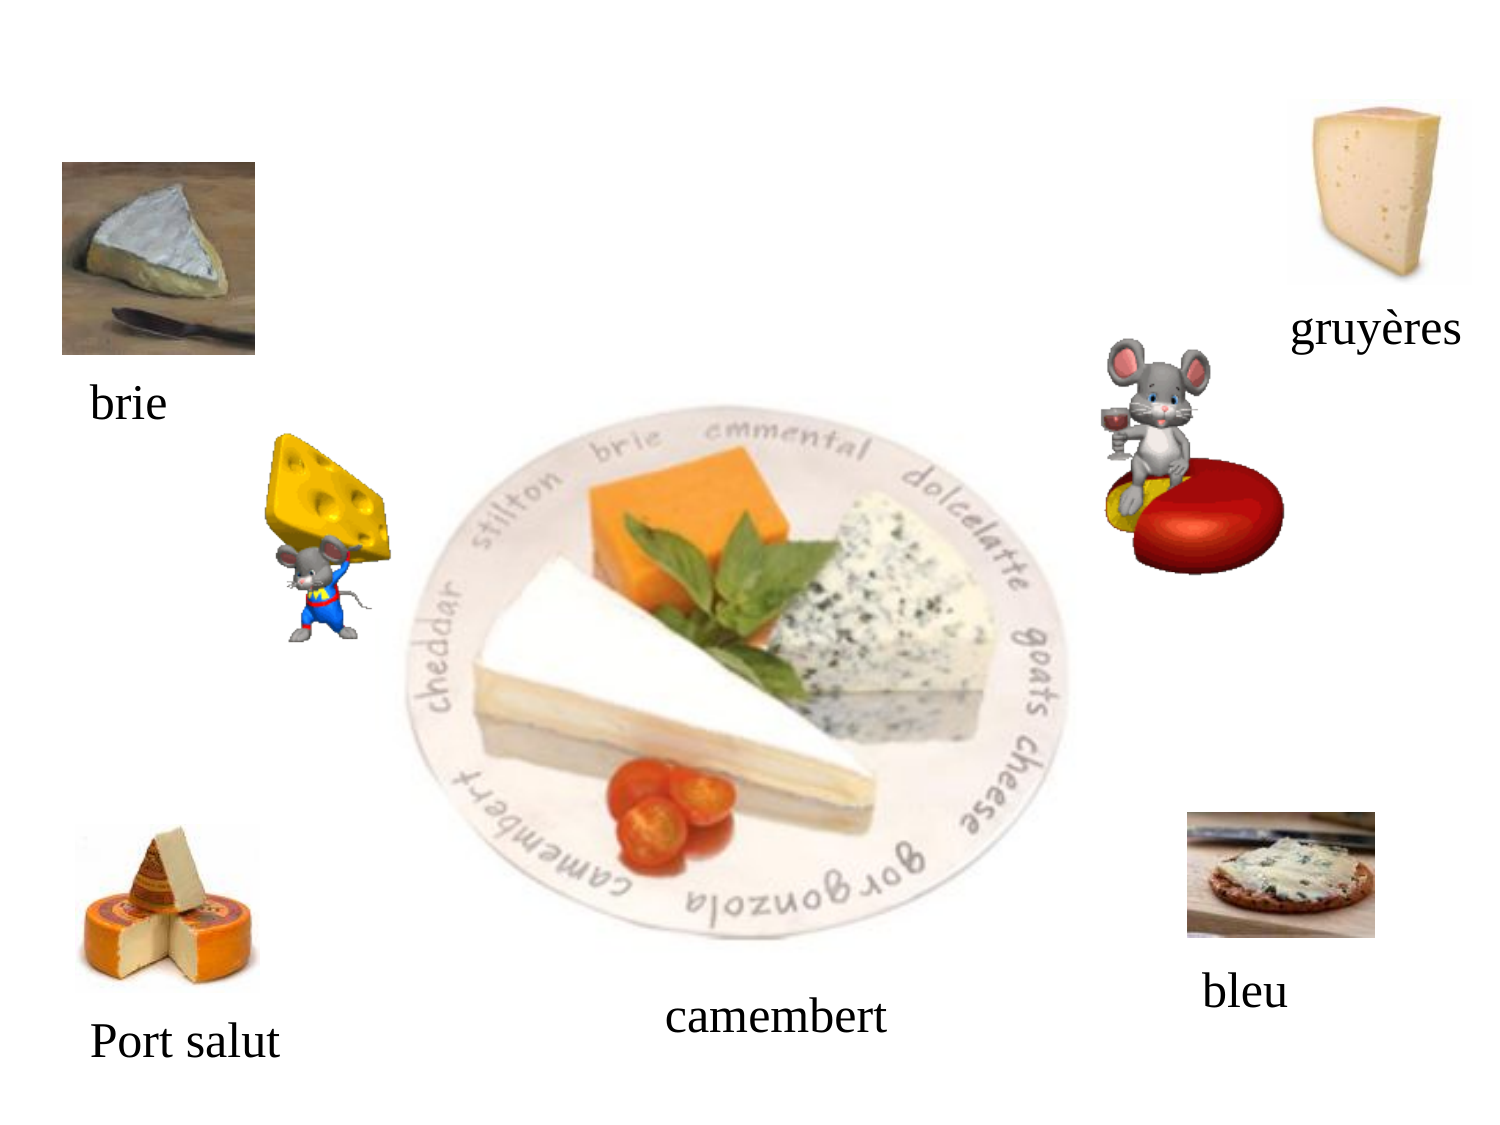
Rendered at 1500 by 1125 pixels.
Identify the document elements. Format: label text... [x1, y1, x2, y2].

picture [1187, 812, 1376, 938]
picture [1287, 99, 1473, 285]
picture [62, 162, 255, 355]
text_box bleu [1187, 949, 1338, 1025]
text_box Port salut [74, 999, 313, 1075]
text_box brie [74, 363, 225, 438]
picture [74, 824, 260, 993]
picture [249, 324, 1291, 1063]
text_box gruyères [1274, 287, 1488, 363]
